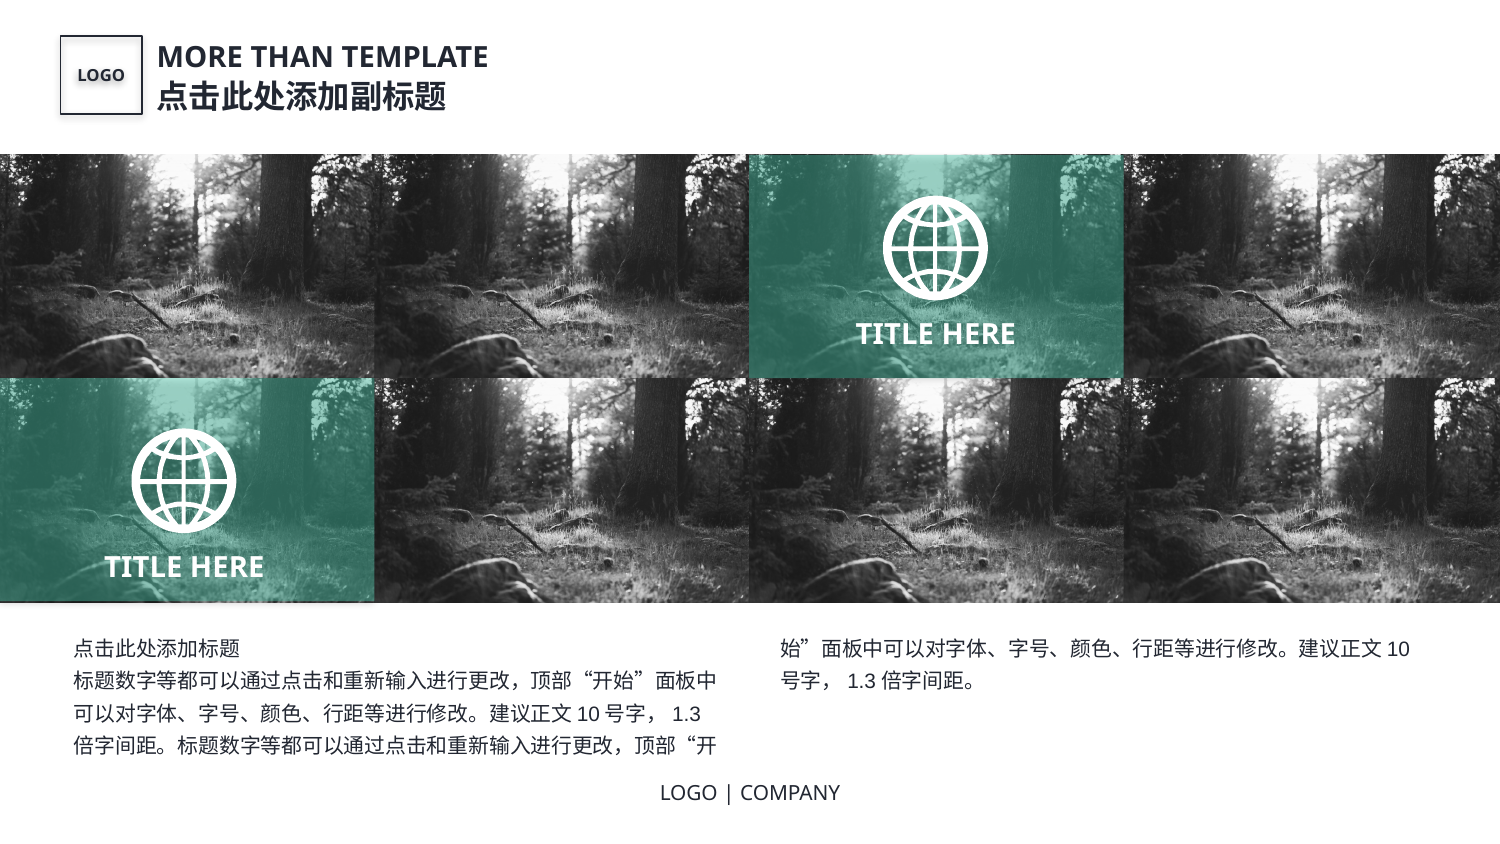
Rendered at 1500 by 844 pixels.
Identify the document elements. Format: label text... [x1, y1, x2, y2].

text_box LOGO [60, 35, 143, 115]
text_box LOGO | COMPANY [588, 779, 912, 812]
text_box MORE THAN TEMPLATE 点击此处添加副标题 [141, 26, 514, 123]
text_box 点击此处添加标题 标题数字等都可以通过点击和重新输入进行更改，顶部“开始”面板中可以对字体、字号、颜色、行距等进行修改。建议正文10号字，1.3倍字间距。标题数字等都可以通过点击和重新输入进行更改，顶部“开始”面板中可以对字体、字号、颜色、行距等进行修改。建议正文10号字，1.3倍字间距。 [59, 620, 1441, 779]
picture [0, 154, 1500, 604]
